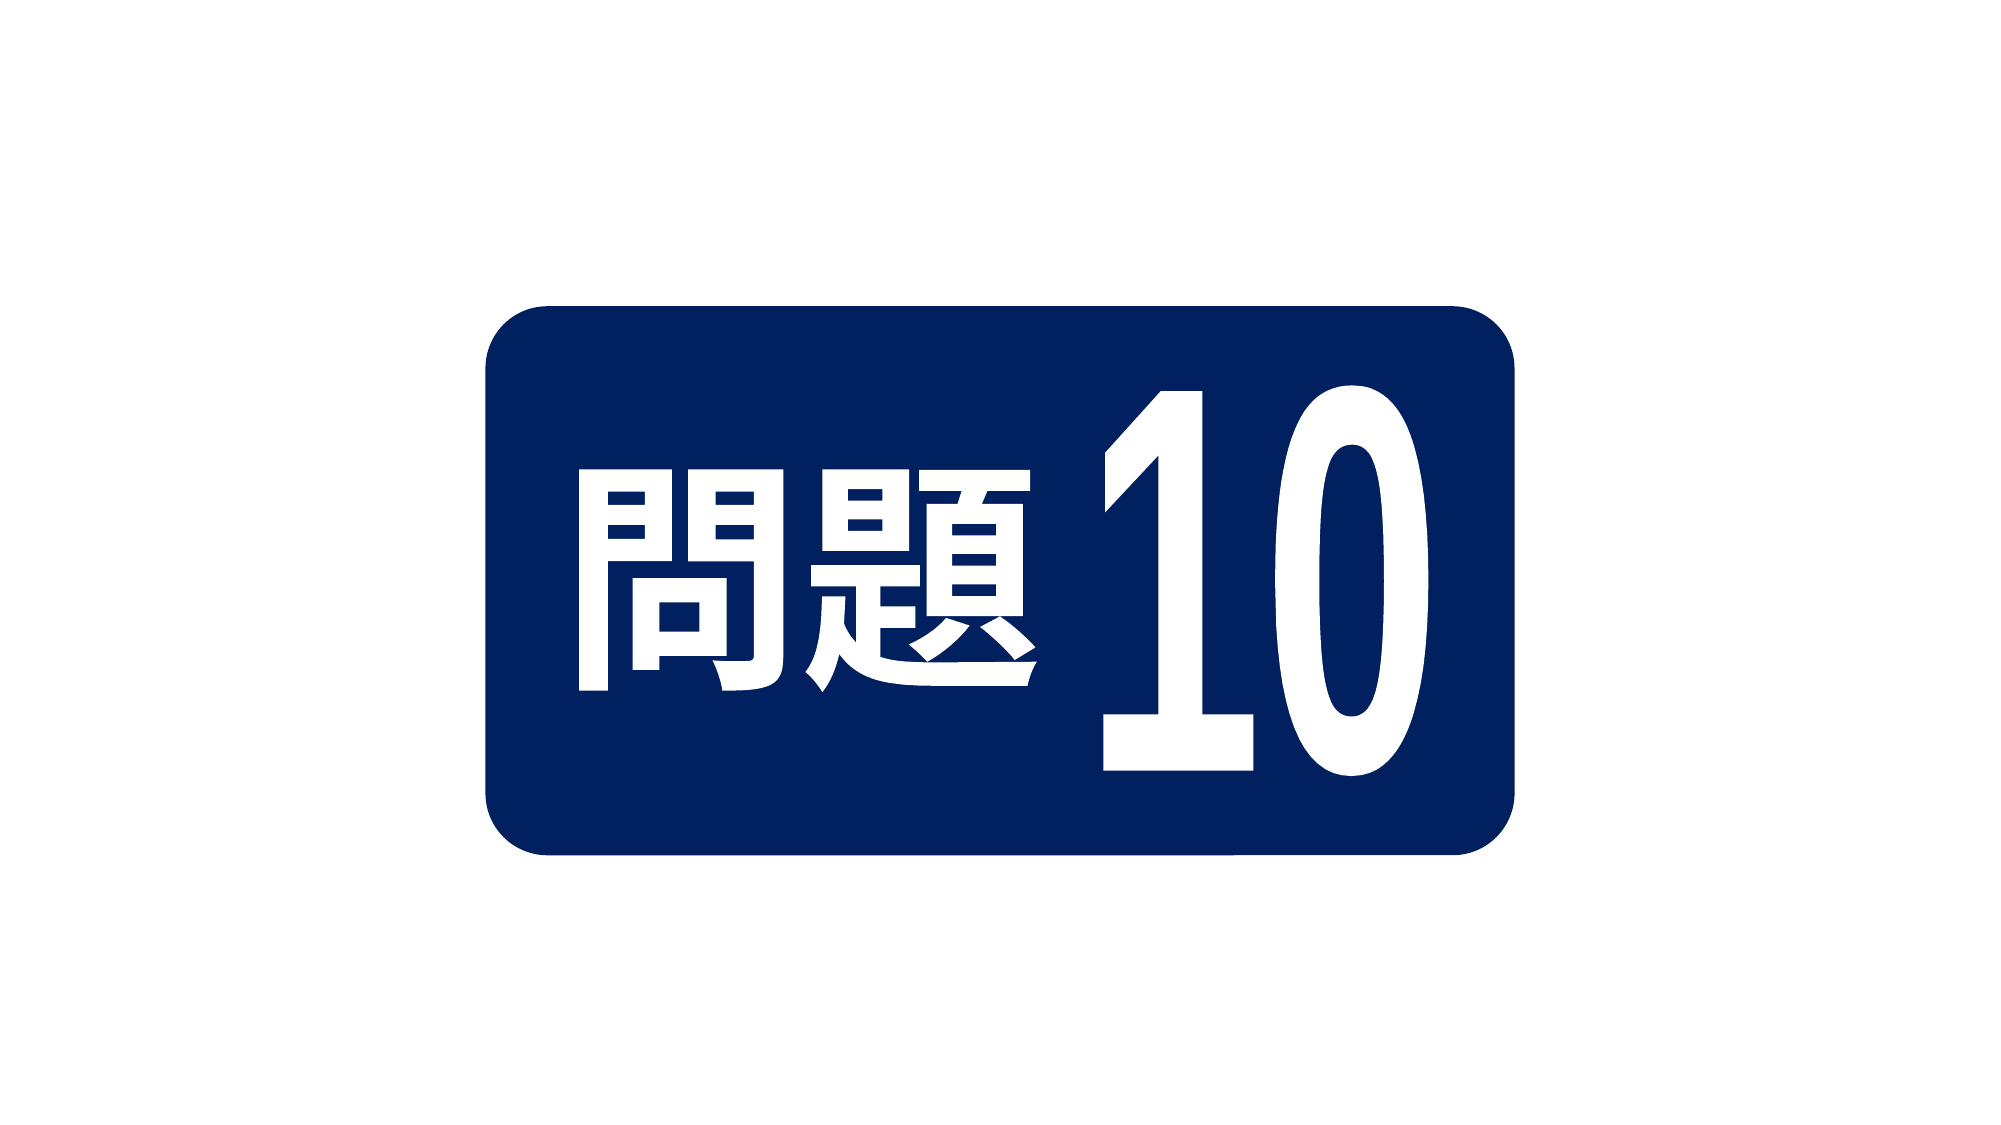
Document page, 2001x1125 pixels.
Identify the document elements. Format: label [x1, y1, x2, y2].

text_box [485, 305, 1515, 856]
